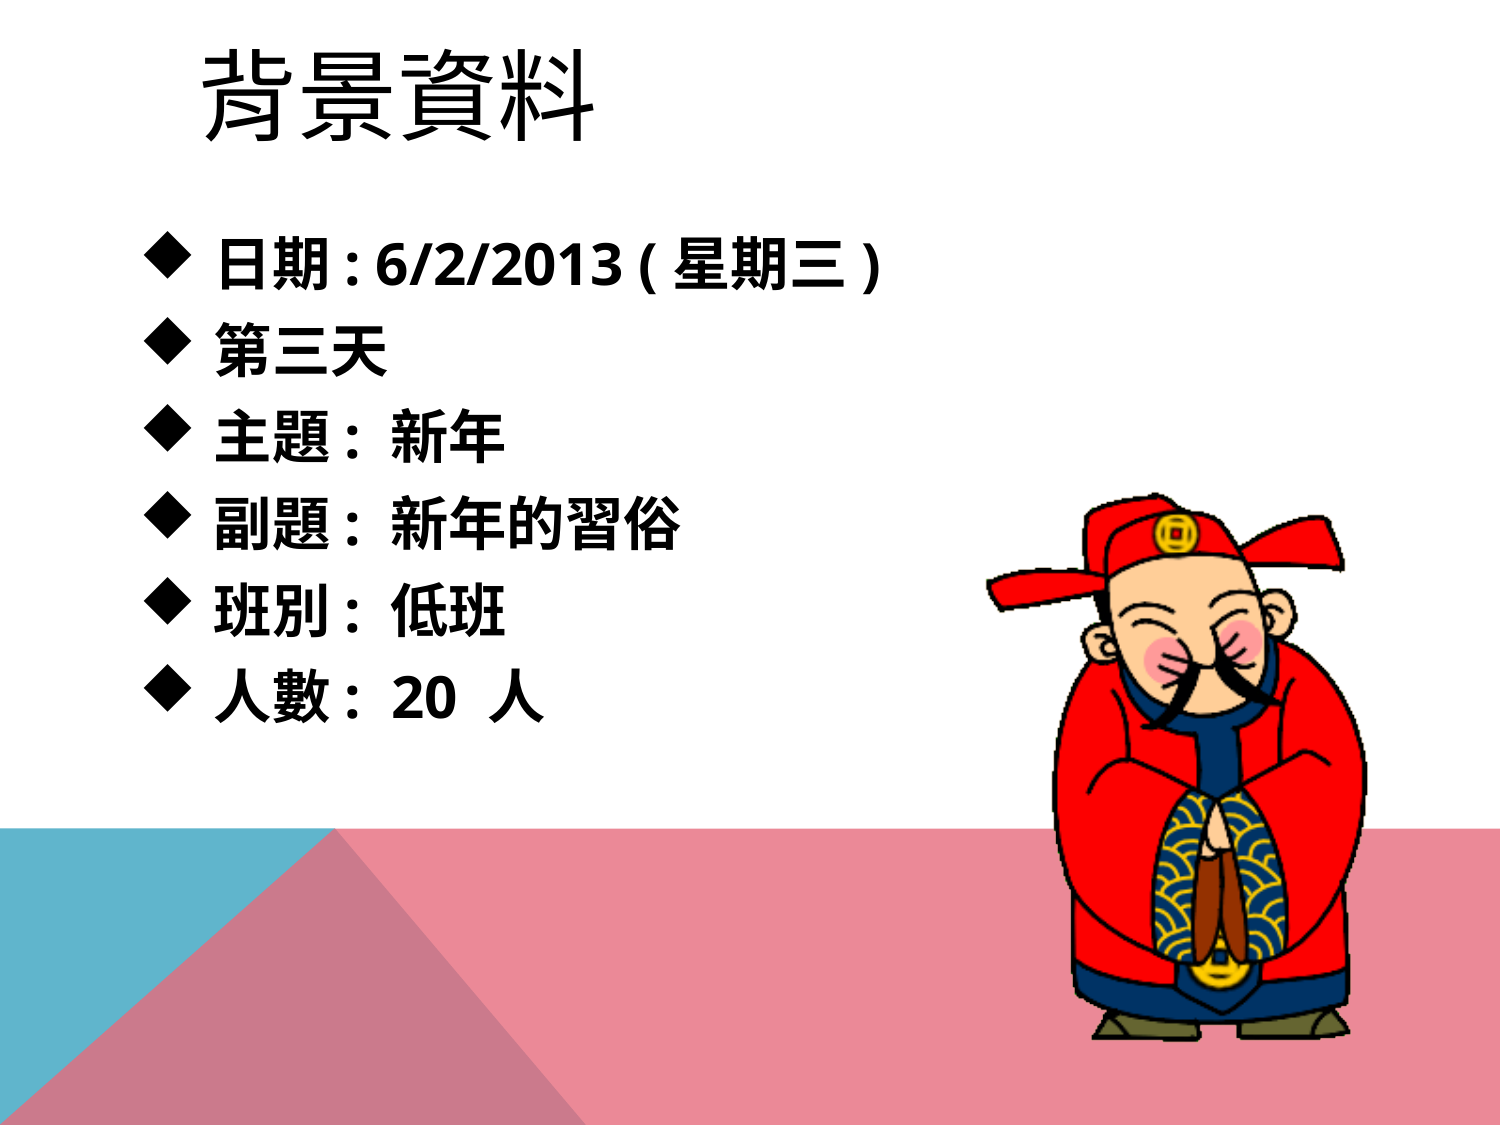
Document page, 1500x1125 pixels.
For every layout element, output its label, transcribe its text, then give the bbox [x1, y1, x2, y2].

title 背景資料 [183, 0, 1336, 188]
picture [915, 487, 1479, 1052]
list 日期: 6/2/2013 (星期三) 第三天 主題: 新年 副題: 新年的習俗 班別: 低班 人數: 20 人 [123, 219, 1358, 808]
